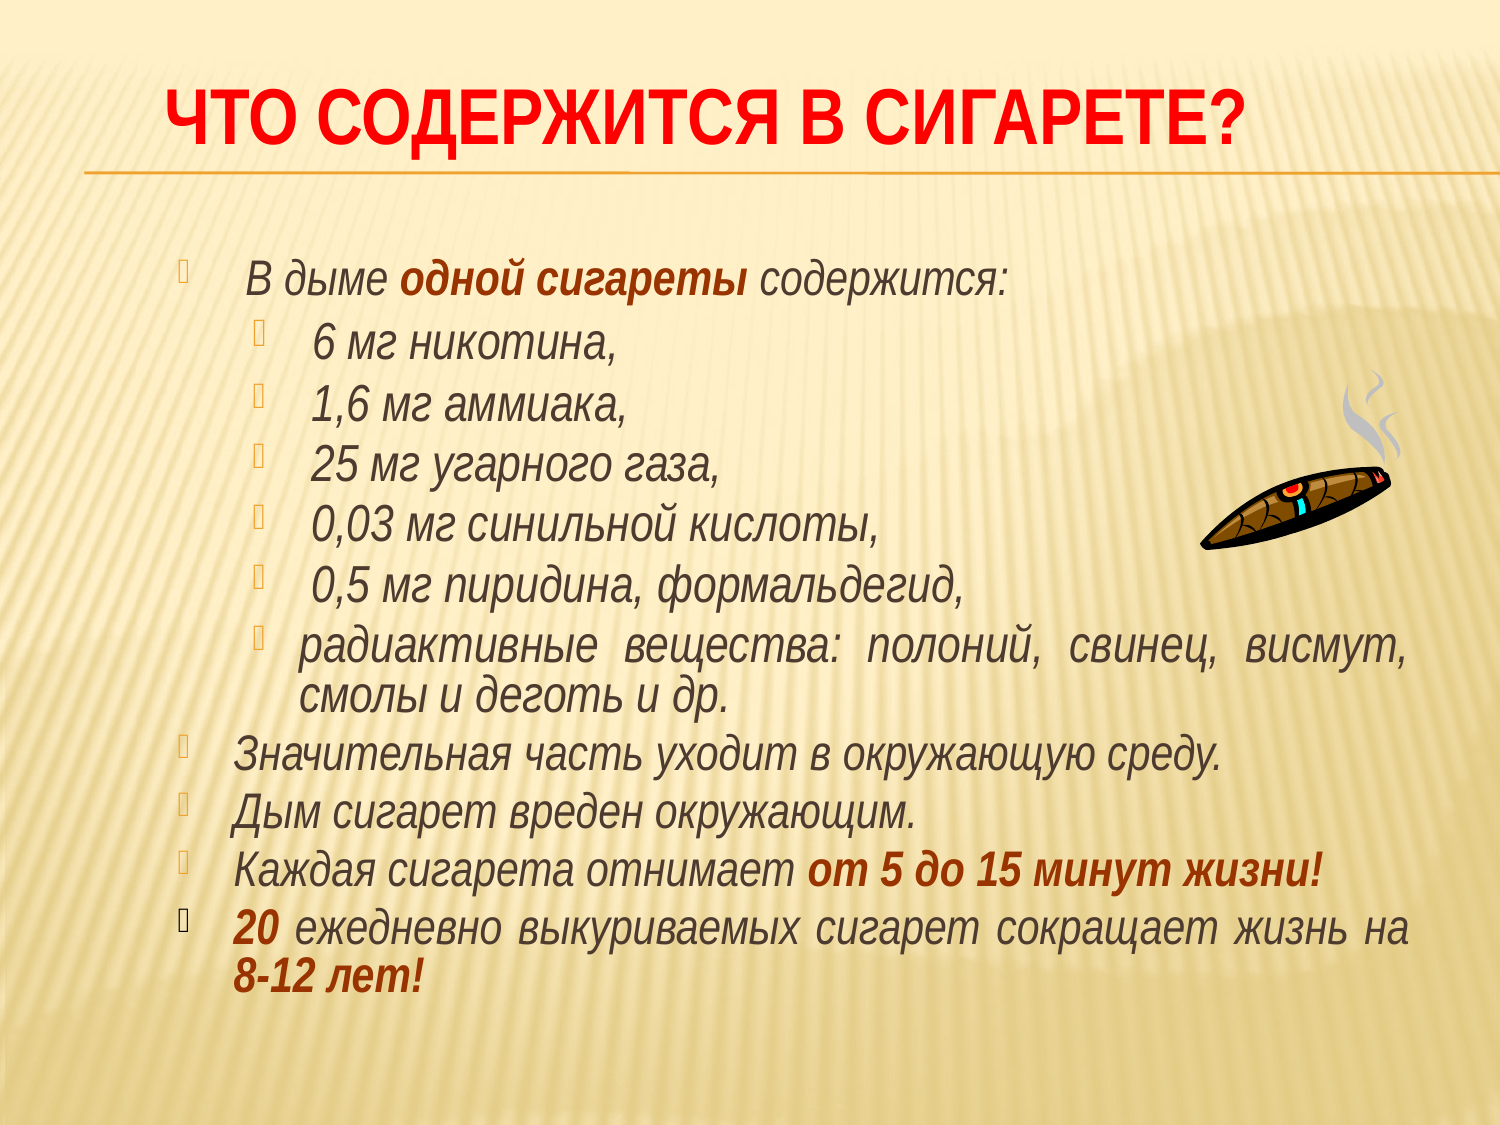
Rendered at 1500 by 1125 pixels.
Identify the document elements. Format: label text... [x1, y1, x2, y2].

title Что содержится в сигарете? [150, 45, 1400, 181]
picture [1199, 369, 1413, 551]
list В дыме одной сигареты содержится: 6 мг никотина, 1,6 мг аммиака, 25 мг угарного газа, 0,03 мг синильной кислоты, 0,5 мг пиридина, формальдегид, радиактивные вещества: полоний, свинец, висмут, смолы и деготь и др. Значительная часть уходит в окружающую среду. Дым сигарет вреден окружающим. Каждая сигарета отнимает от 5 до 15 минут жизни! 20 ежедневно выкуриваемых сигарет сокращает жизнь на 8-12 лет! [162, 249, 1426, 1088]
